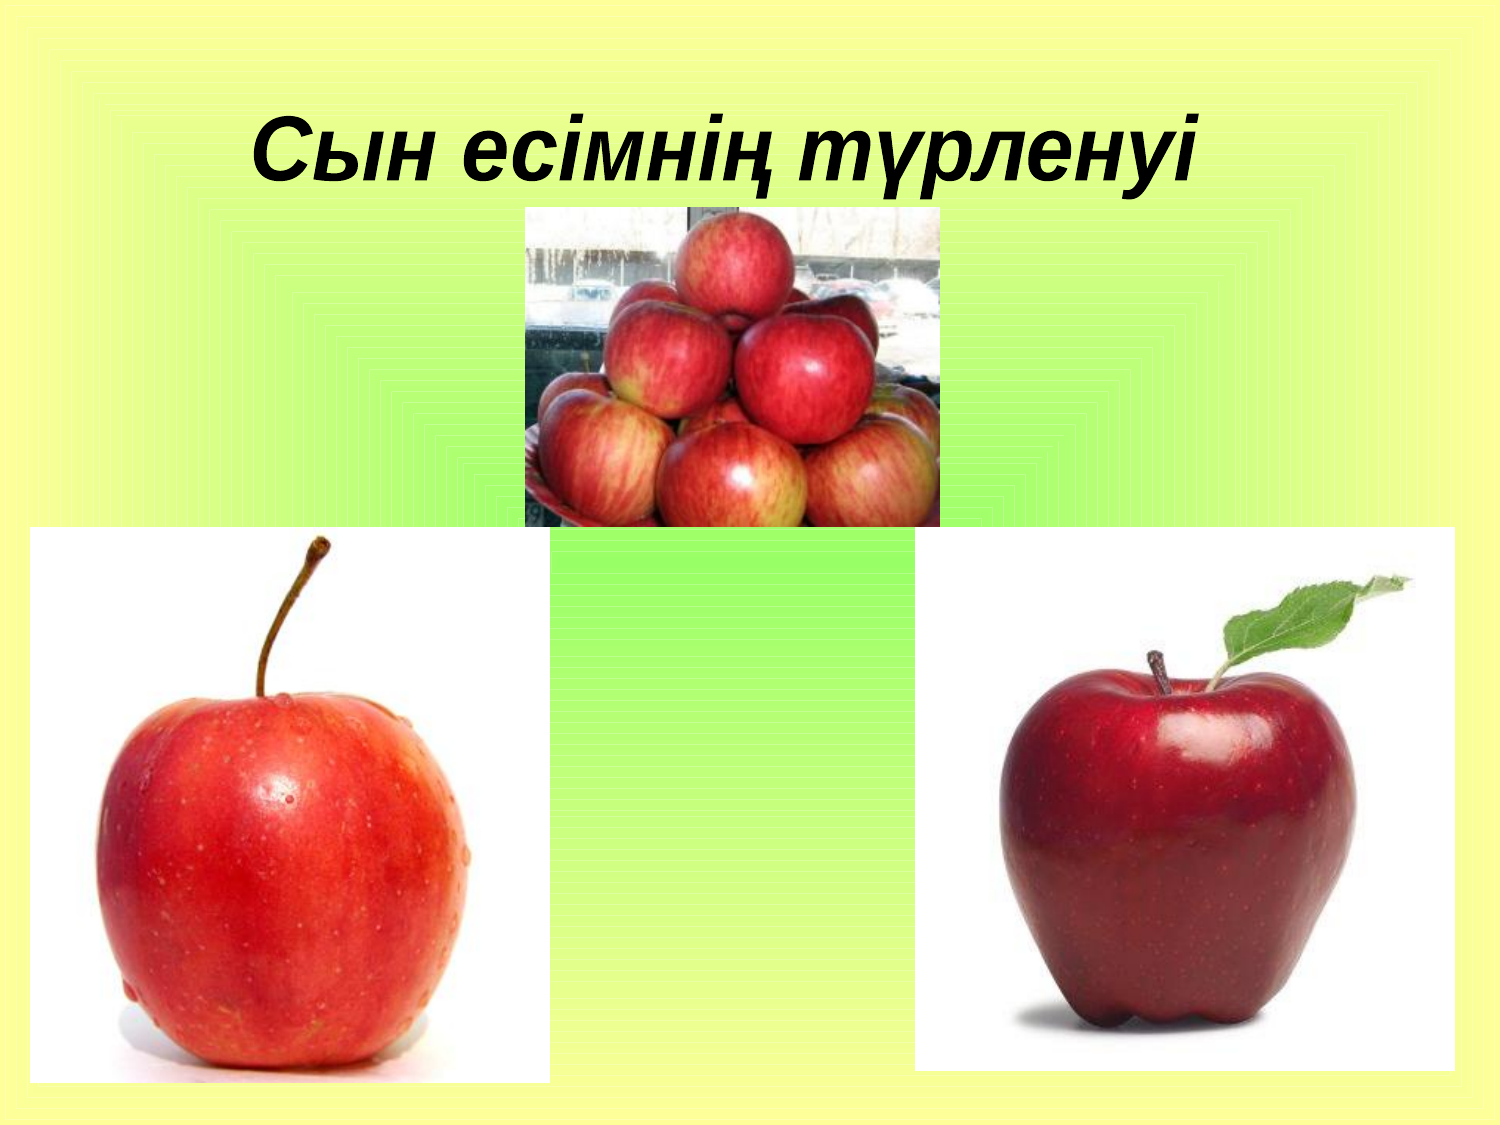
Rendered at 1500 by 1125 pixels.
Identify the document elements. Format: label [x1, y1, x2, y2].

picture [30, 207, 1455, 1083]
